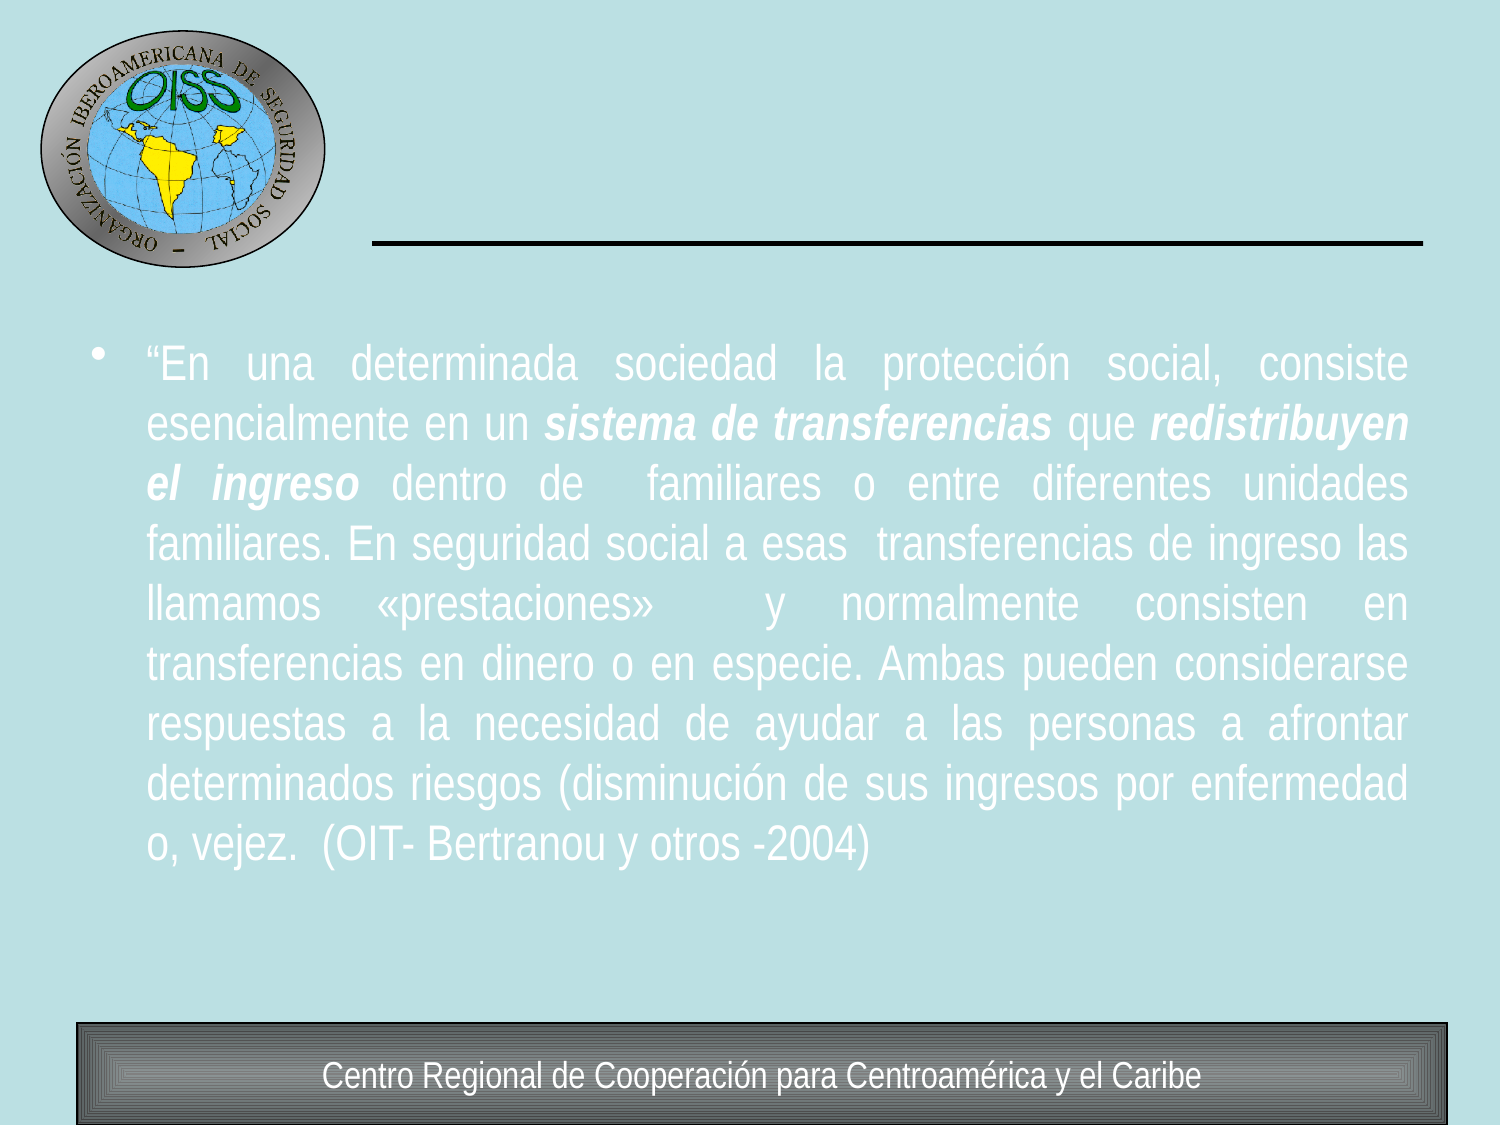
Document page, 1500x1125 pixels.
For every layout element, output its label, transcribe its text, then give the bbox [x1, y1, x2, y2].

list “En una determinada sociedad la protección social, consiste esencialmente en un sistema de transferencias que redistribuyen el ingreso dentro de familiares o entre diferentes unidades familiares. En seguridad social a esas transferencias de ingreso las llamamos «prestaciones» y normalmente consisten en transferencias en dinero o en especie. Ambas pueden considerarse respuestas a la necesidad de ayudar a las personas a afrontar determinados riesgos (disminución de sus ingresos por enfermedad o, vejez. (OIT- Bertranou y otros -2004) [74, 262, 1426, 1006]
picture [53, 42, 302, 263]
